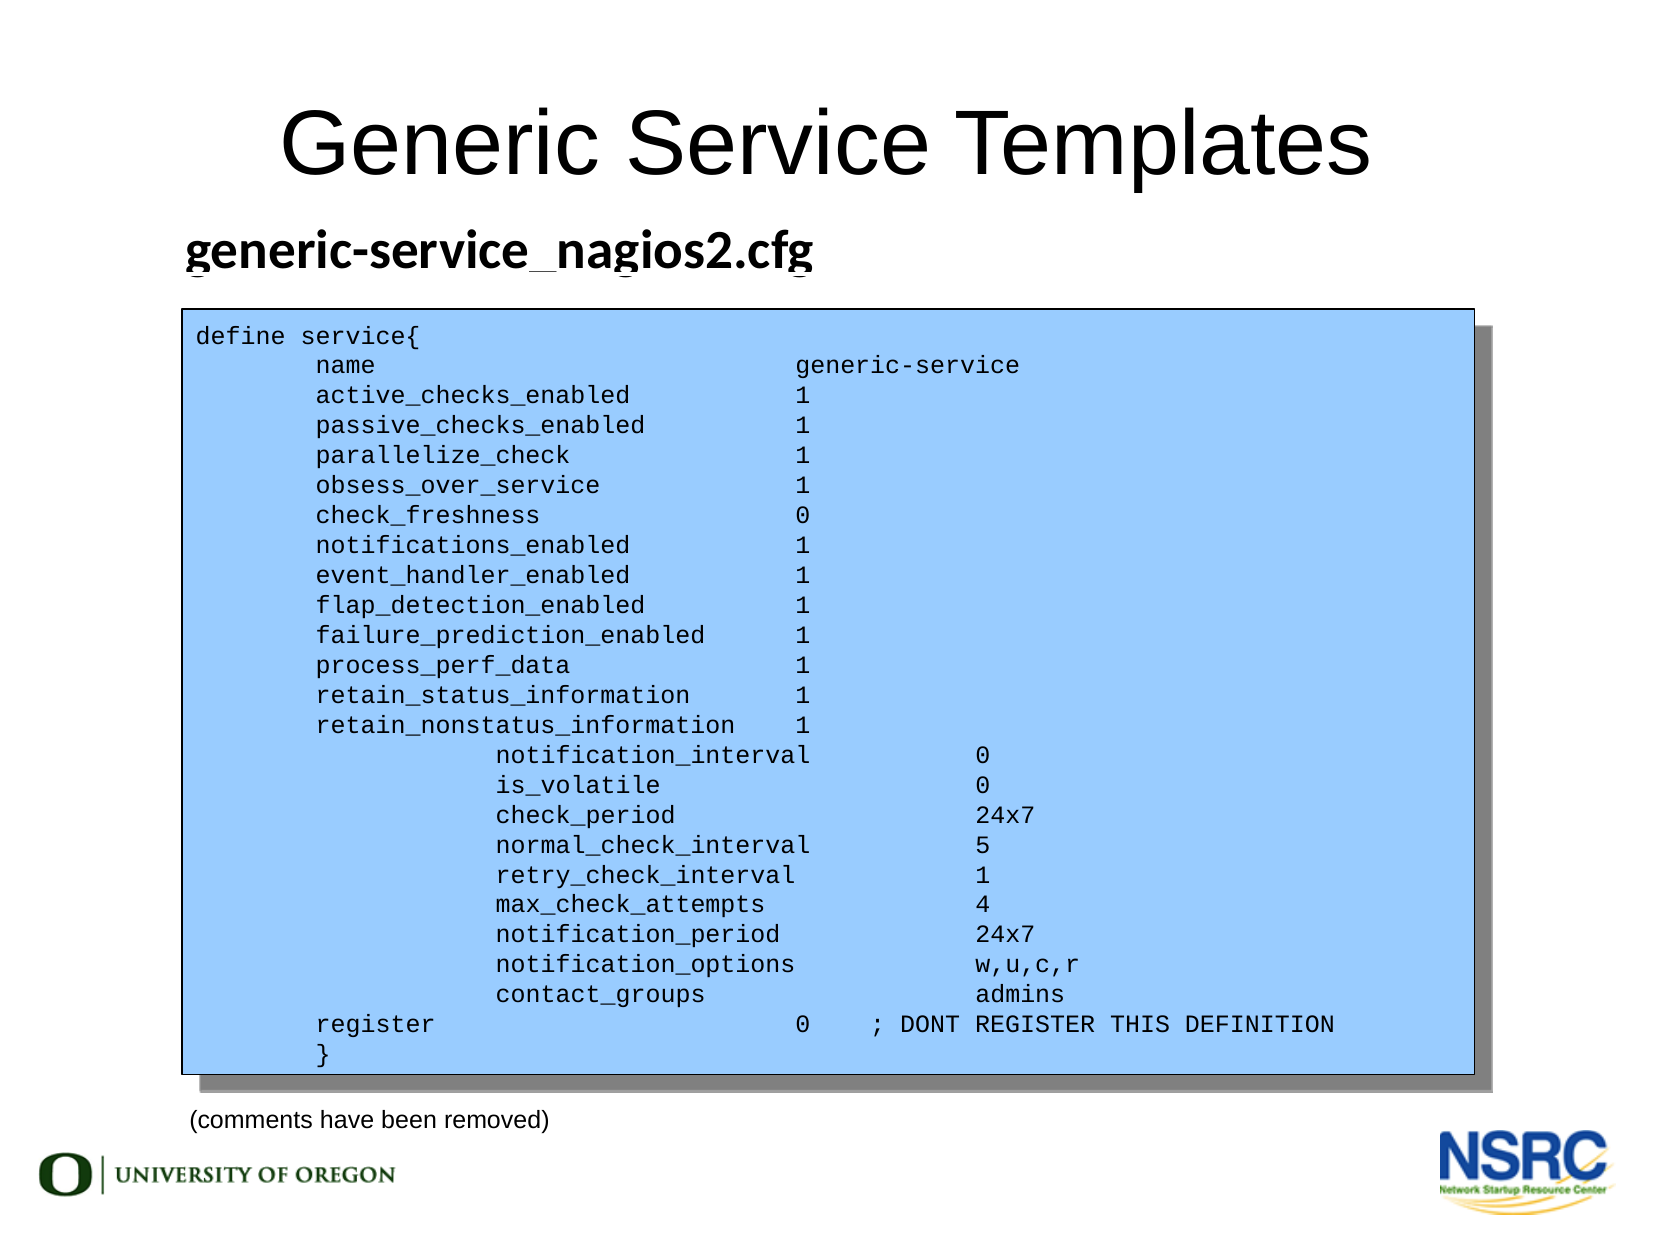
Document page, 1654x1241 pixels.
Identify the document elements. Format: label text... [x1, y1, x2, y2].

text_box generic-service_nagios2.cfg [170, 225, 865, 288]
text_box (comments have been removed) [174, 1095, 655, 1142]
text_box Generic Service Templates [82, 51, 1571, 225]
picture [1440, 1130, 1616, 1215]
picture [37, 1151, 397, 1198]
text_box define service{ name generic-service active_checks_enabled 1 passive_checks_enabled 1 parallelize_check 1 obsess_over_service 1 check_freshness 0 notifications_enabled 1 event_handler_enabled 1 flap_detection_enabled 1 failure_prediction_enabled 1 process_perf_data 1 retain_status_information 1 retain_nonstatus_information 1 notification_interval 0 is_volatile 0 check_period 24x7 normal_check_interval 5 retry_check_interval 1 max_check_attempts 4 notification_period 24x7 notification_options w,u,c,r contact_groups admins register 0 ; DONT REGISTER THIS DEFINITION } [182, 308, 1475, 1075]
